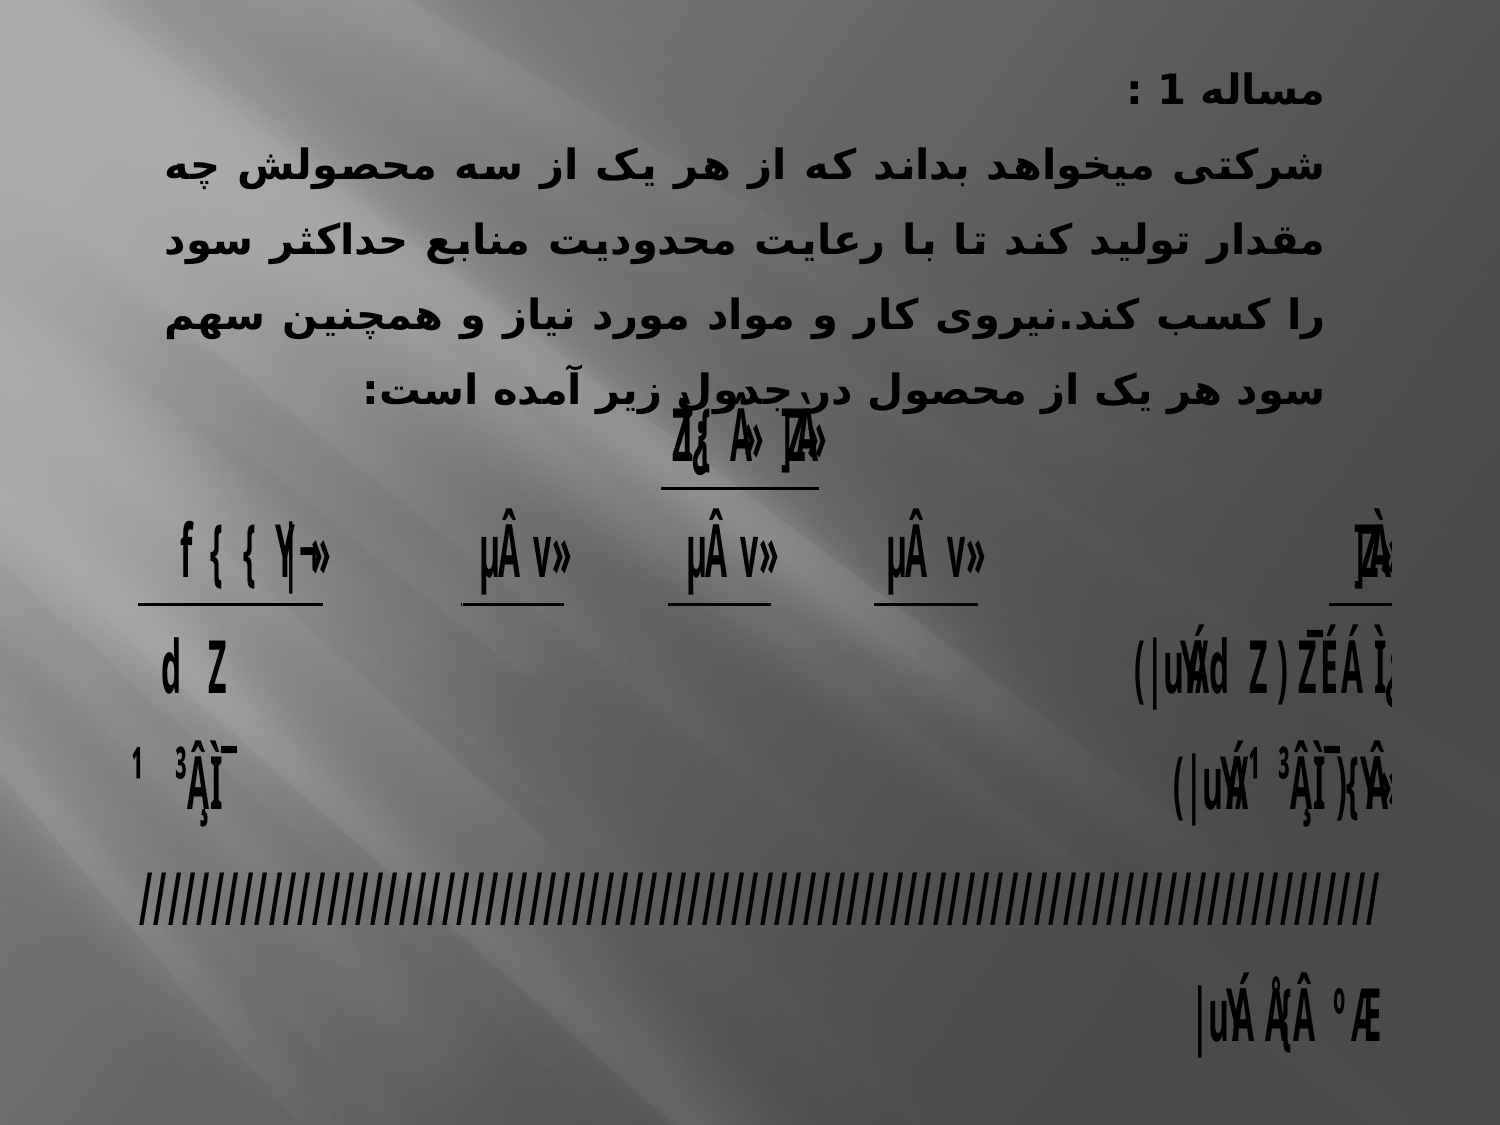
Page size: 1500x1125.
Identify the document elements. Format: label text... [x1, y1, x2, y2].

text_box مساله 1 : شرکتی میخواهد بداند که از هر یک از سه محصولش چه مقدار تولید کند تا با رعایت محدودیت منابع حداکثر سود را کسب کند.نیروی کار و مواد مورد نیاز و همچنین سهم سود هر یک از محصول در جدول زیر آمده است: [147, 30, 1341, 385]
picture [88, 385, 1400, 1083]
